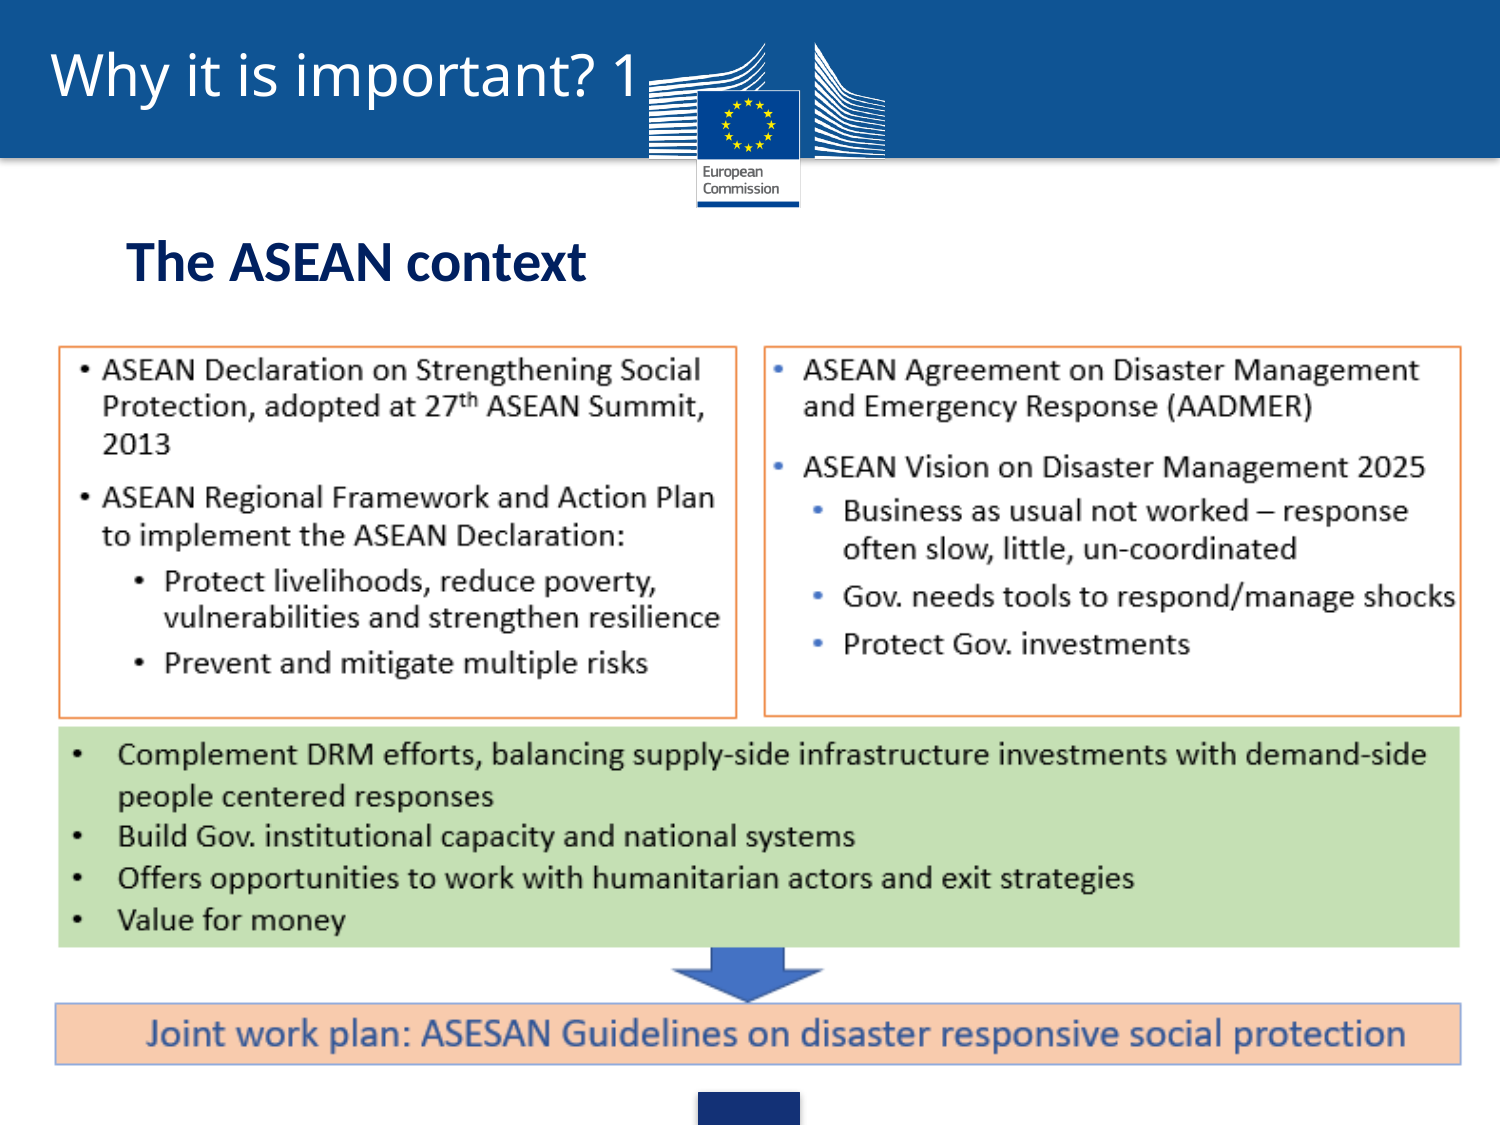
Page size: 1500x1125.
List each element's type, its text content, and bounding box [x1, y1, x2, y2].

picture [649, 42, 885, 202]
text_box Why it is important? 1 [35, 30, 675, 116]
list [0, 314, 1500, 1083]
title The ASEAN context [53, 202, 1459, 312]
